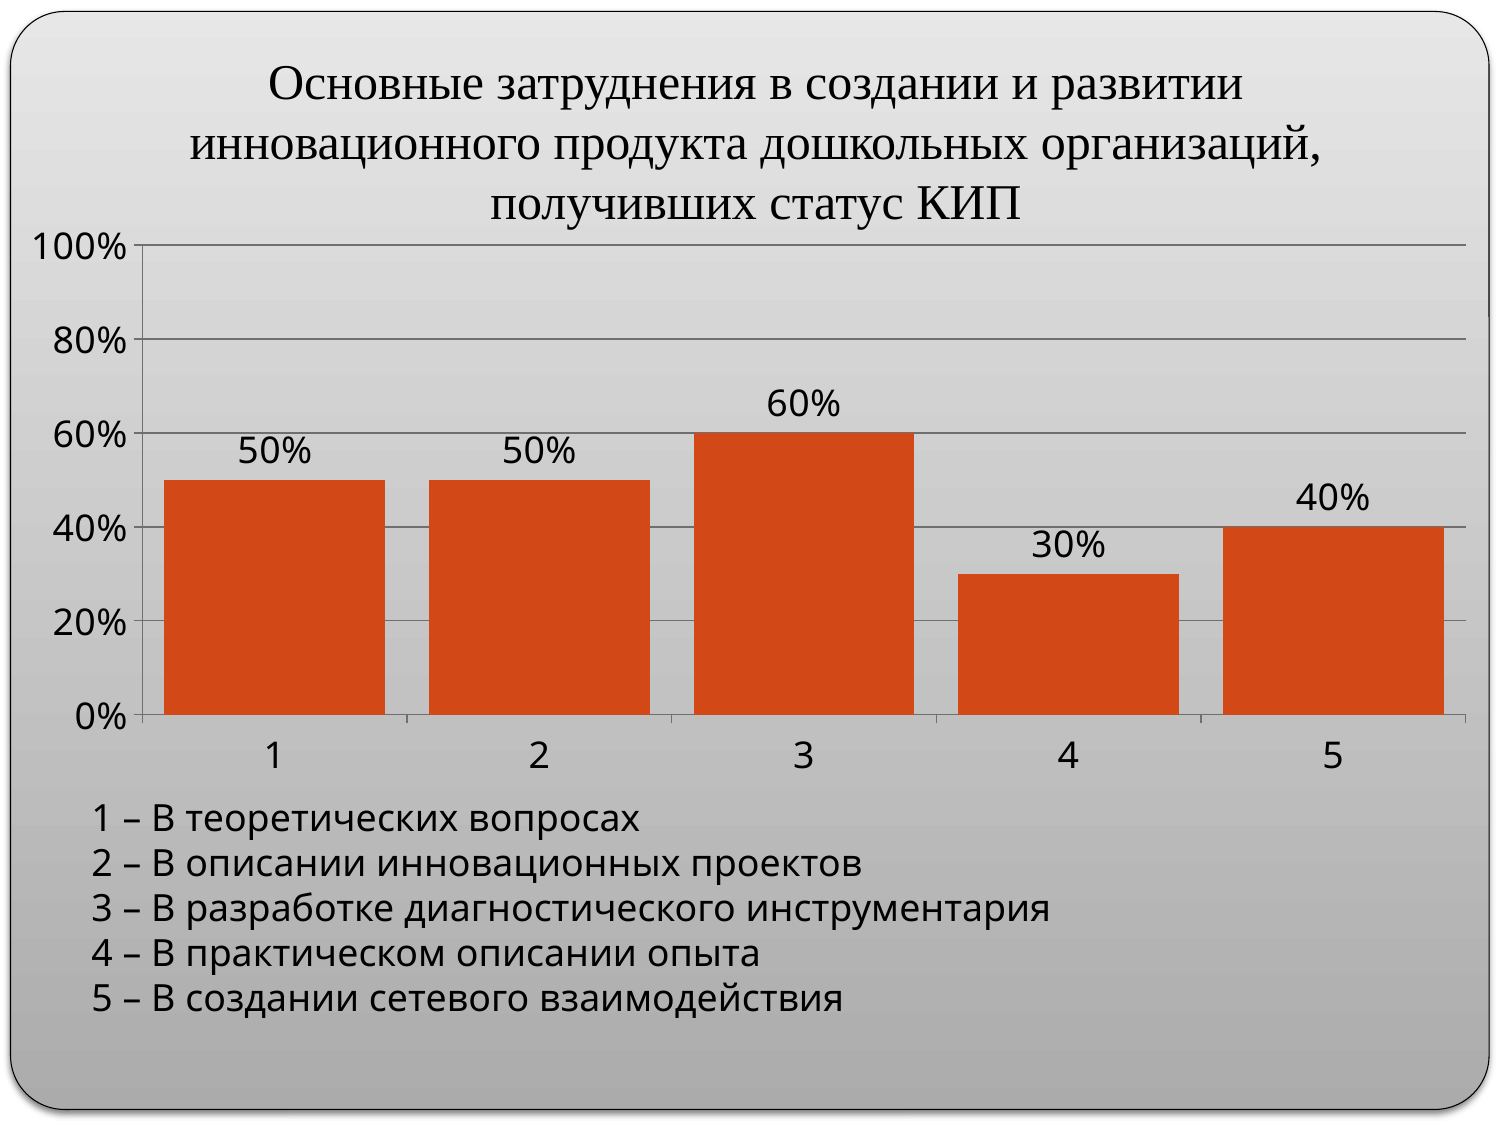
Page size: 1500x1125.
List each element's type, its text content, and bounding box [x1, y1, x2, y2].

chart [29, 219, 1471, 799]
text_box Основные затруднения в создании и развитии инновационного продукта дошкольных организаций, получивших статус КИП [76, 42, 1436, 218]
text_box 1 – В теоретических вопросах 2 – В описании инновационных проектов 3 – В разработке диагностического инструментария 4 – В практическом описании опыта 5 – В создании сетевого взаимодействия [76, 809, 1424, 1027]
